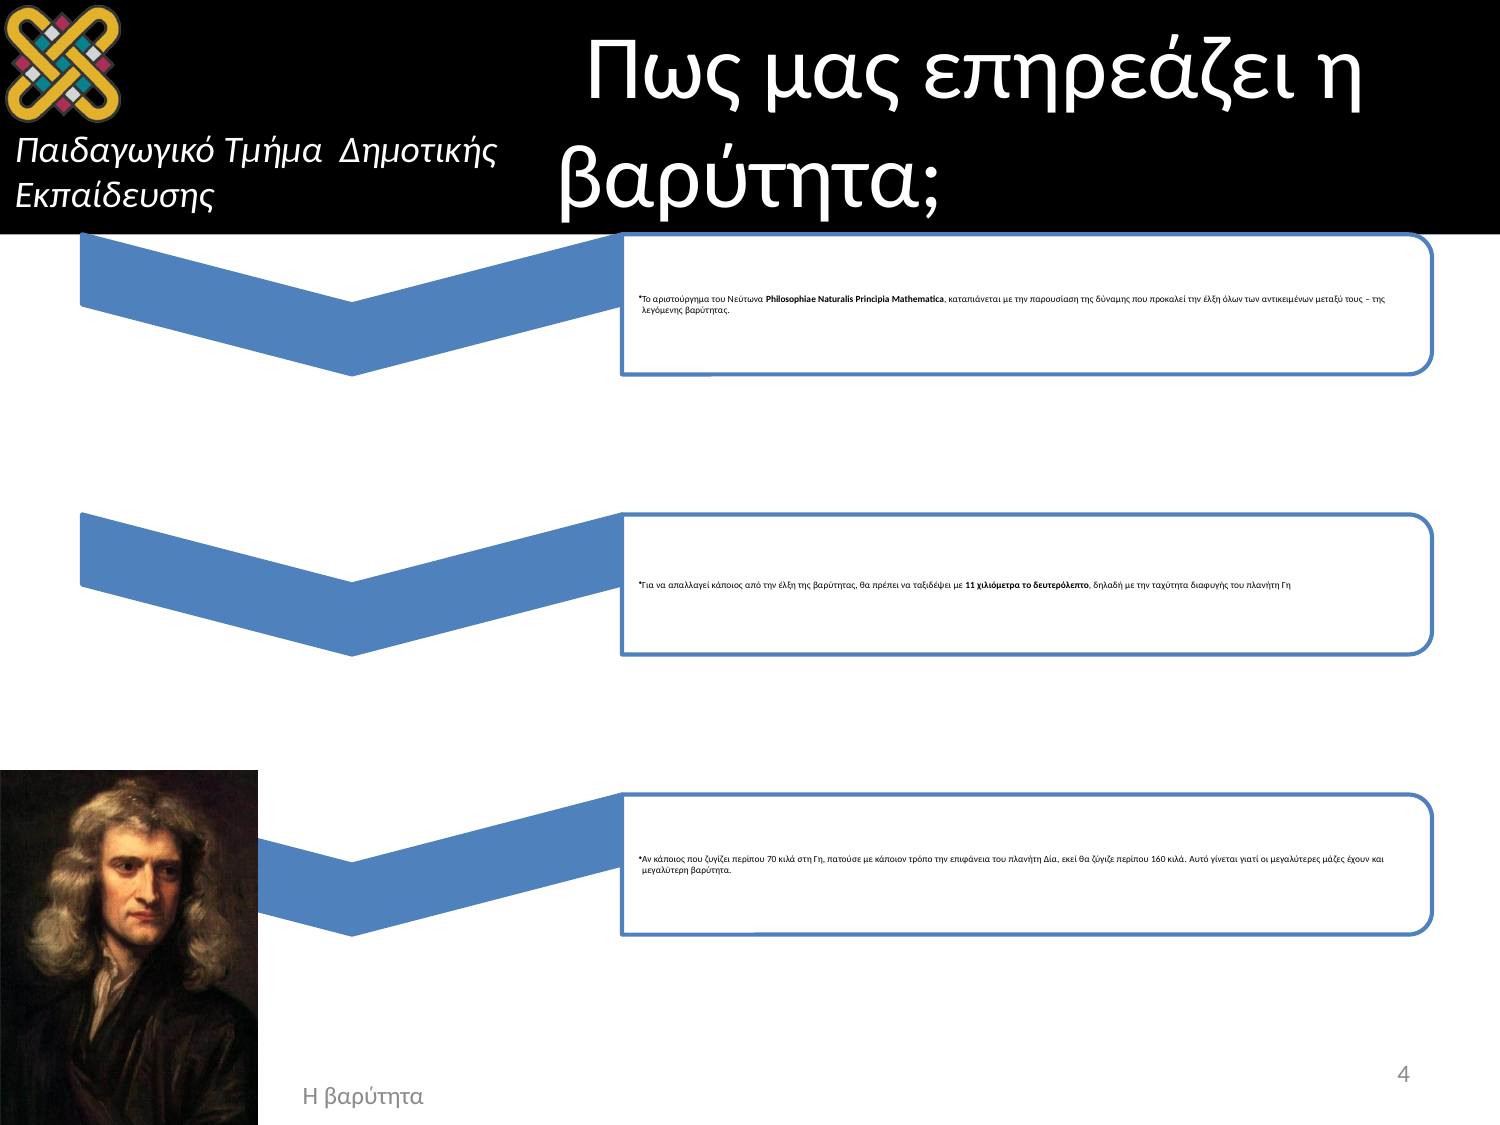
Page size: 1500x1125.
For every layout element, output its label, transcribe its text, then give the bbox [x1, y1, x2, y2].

slide_number 4 [1074, 1042, 1425, 1103]
footer Η βαρύτητα [262, 1065, 604, 1125]
picture [0, 0, 126, 126]
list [81, 234, 1433, 935]
text_box Παιδαγωγικό Τμήμα Δημοτικής Εκπαίδευσης [0, 117, 645, 222]
picture [0, 770, 258, 1125]
title Πως μας επηρεάζει η βαρύτητα; [0, 0, 1500, 235]
